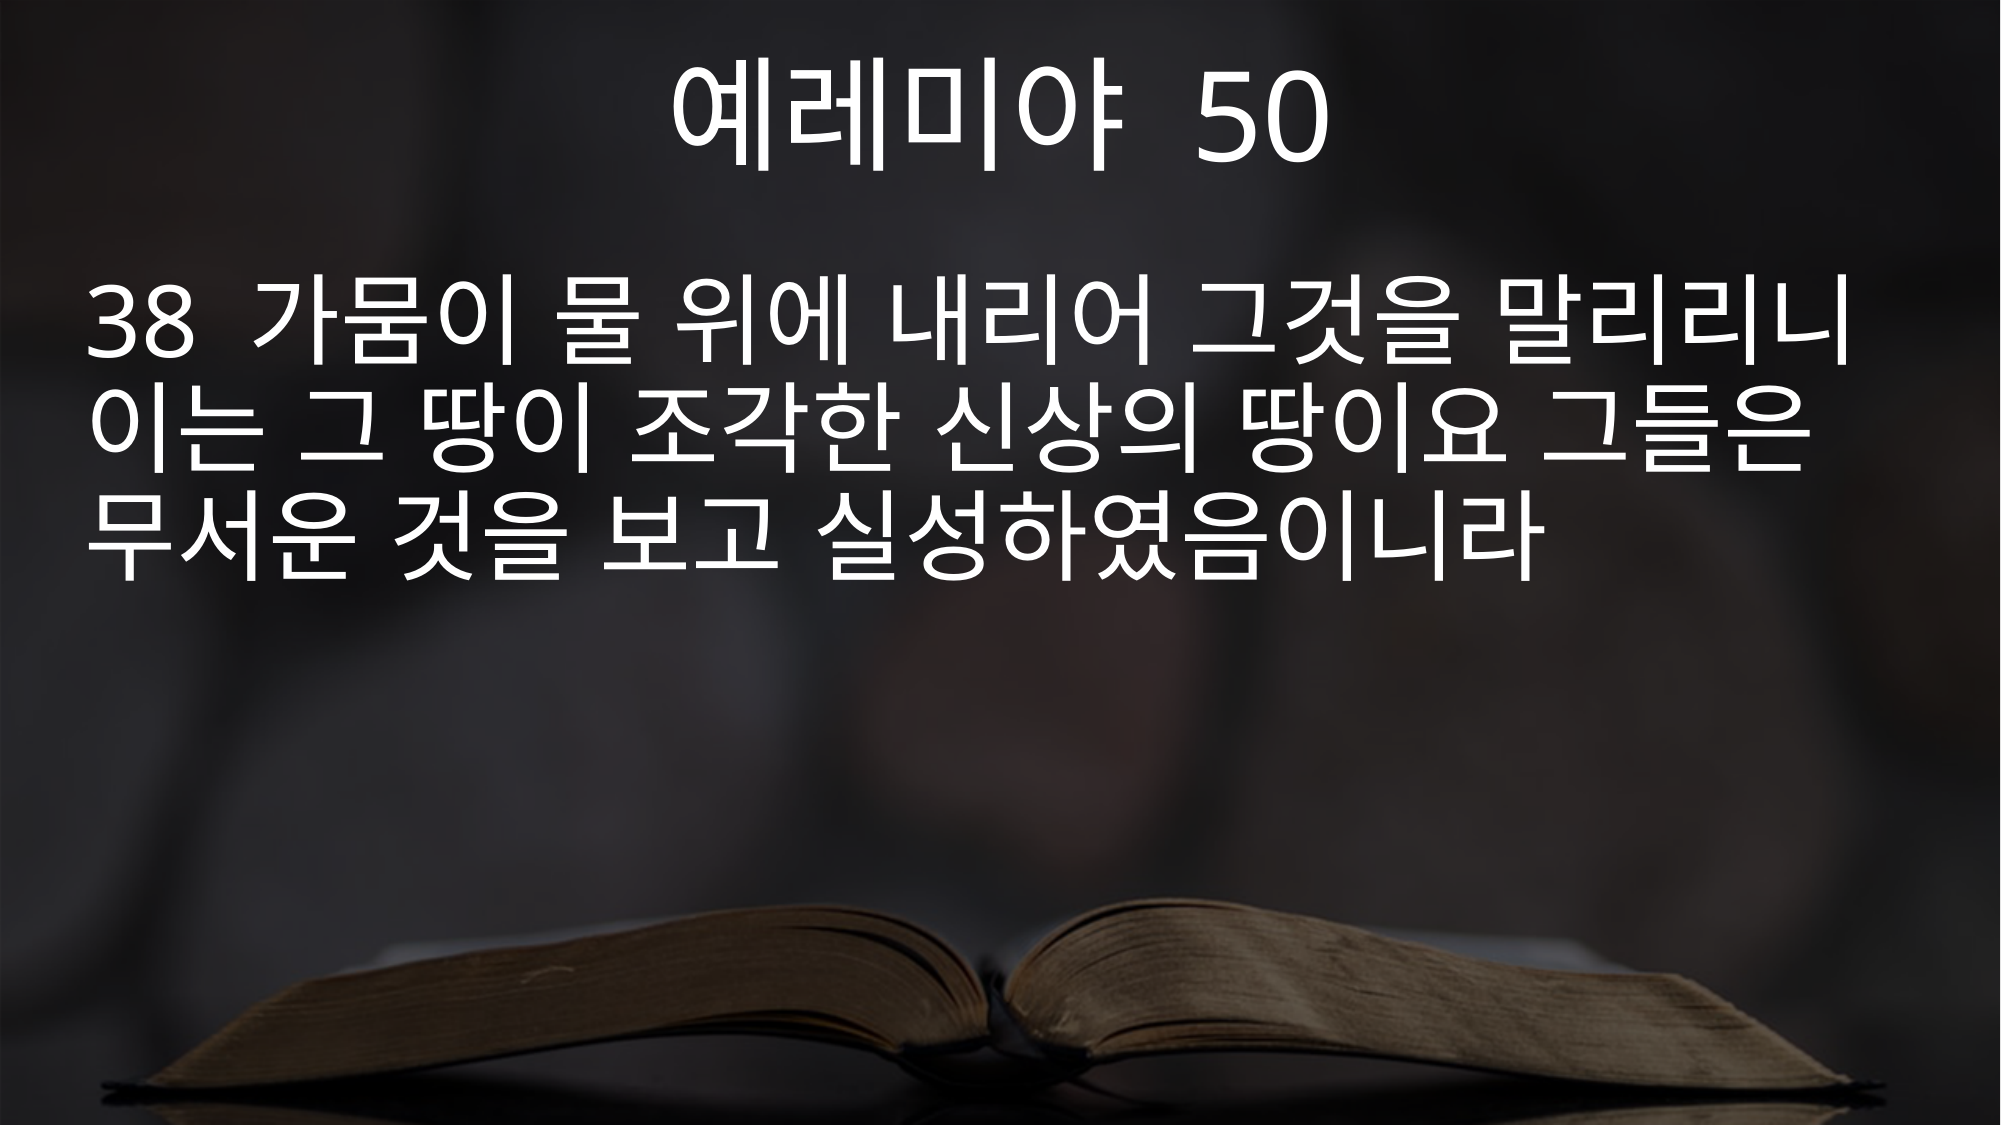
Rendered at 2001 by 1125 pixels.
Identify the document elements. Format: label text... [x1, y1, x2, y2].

list 38 가뭄이 물 위에 내리어 그것을 말리리니 이는 그 땅이 조각한 신상의 땅이요 그들은 무서운 것을 보고 실성하였음이니라 [69, 263, 1953, 423]
picture [0, 0, 2001, 1125]
footer 예레미야 50 [0, 32, 2000, 192]
